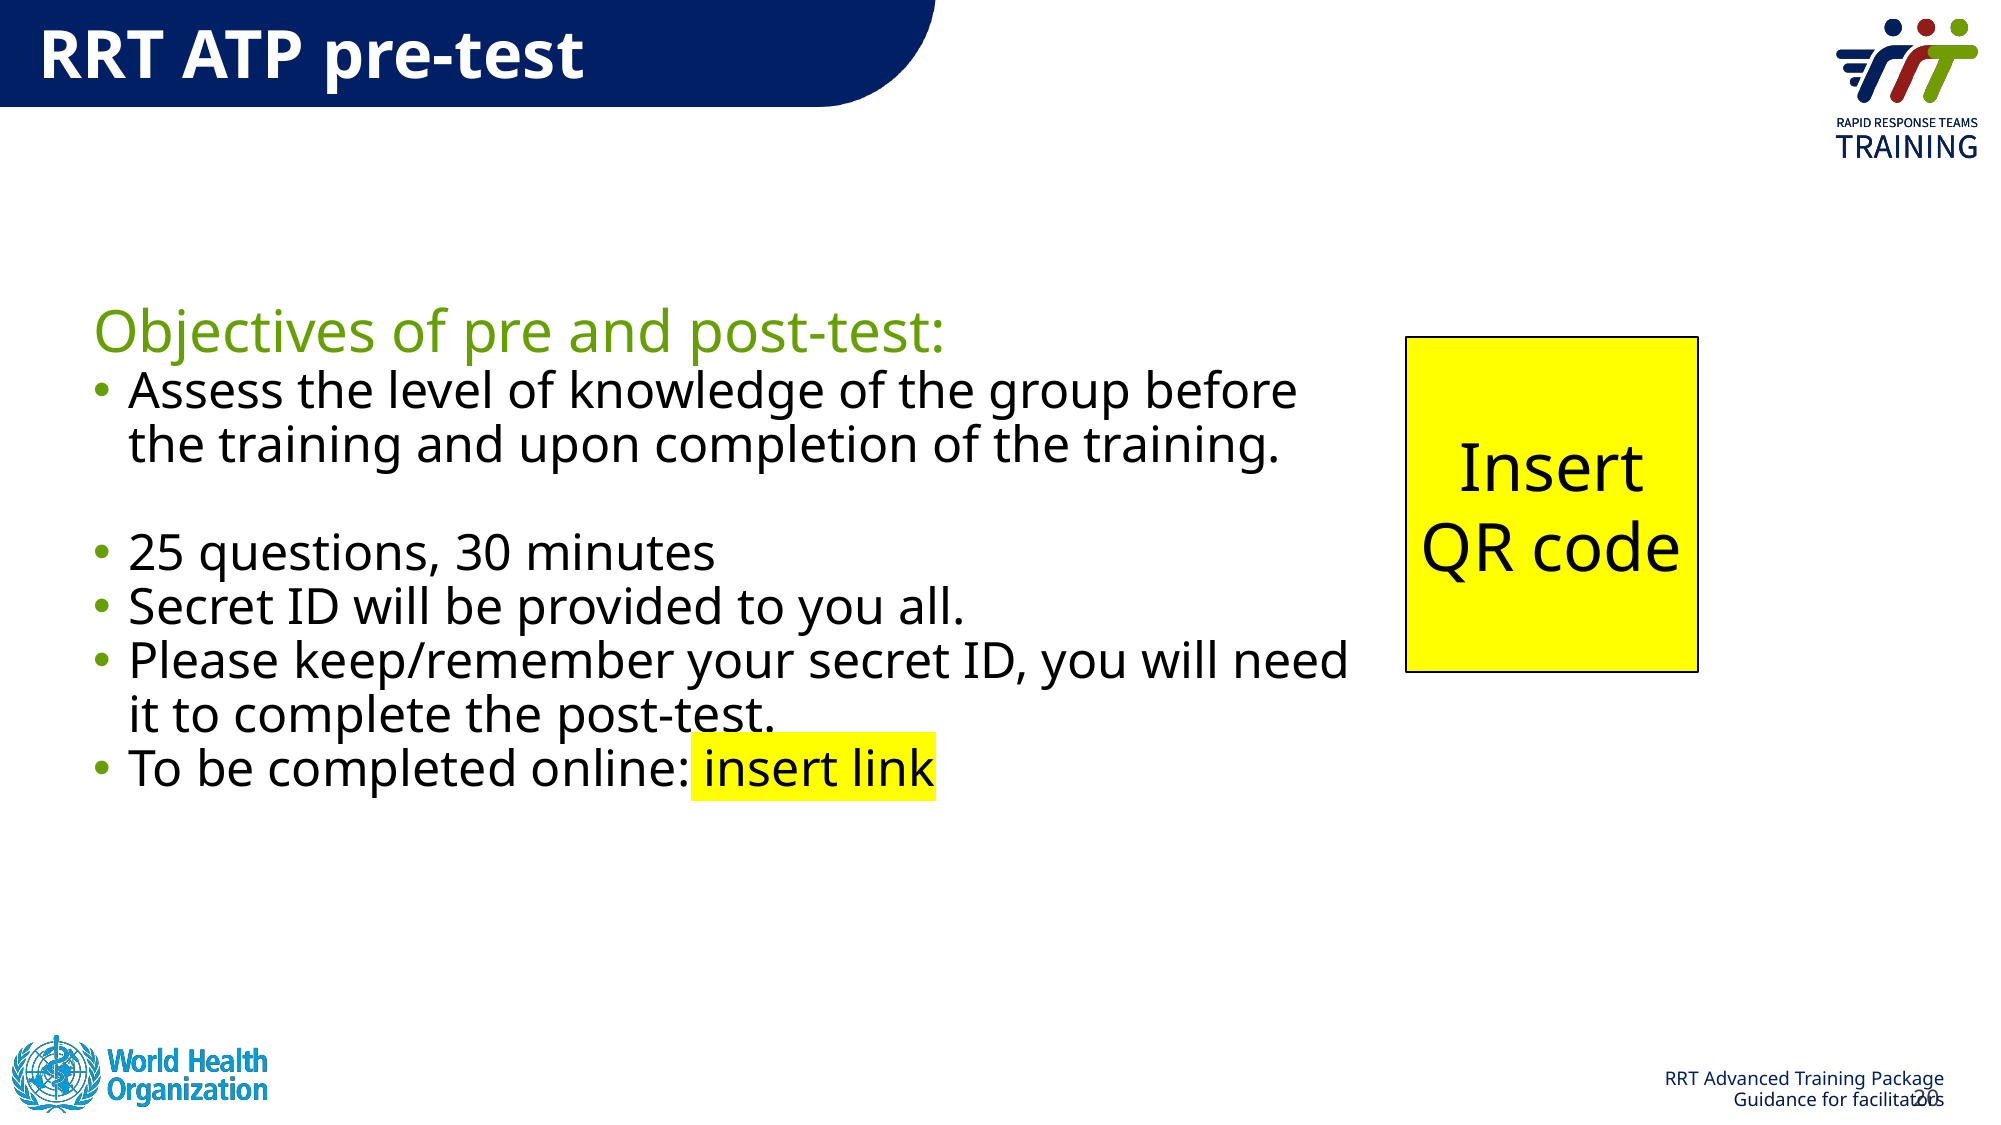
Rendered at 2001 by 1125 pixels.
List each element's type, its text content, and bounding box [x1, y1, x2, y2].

picture [1835, 19, 1978, 167]
picture [46, 1056, 54, 1062]
text_box Insert QR code [1406, 337, 1698, 672]
list RRT ATP pre-test [30, 13, 1544, 117]
picture [12, 1035, 54, 1068]
picture [12, 1083, 48, 1113]
picture [22, 1062, 26, 1077]
picture [71, 1053, 90, 1091]
picture [30, 1083, 37, 1091]
picture [34, 1054, 43, 1078]
picture [40, 1062, 47, 1070]
picture [59, 1035, 267, 1113]
picture [50, 1108, 62, 1113]
picture [36, 1088, 78, 1105]
list Objectives of pre and post-test: Assess the level of knowledge of the group before the training and upon completion of the training. 25 questions, 30 minutes Secret ID will be provided to you all. Please keep/remember your secret ID, you will need it to complete the post-test. To be completed online: insert link [85, 294, 1390, 881]
picture [0, 0, 936, 107]
picture [24, 1054, 36, 1087]
